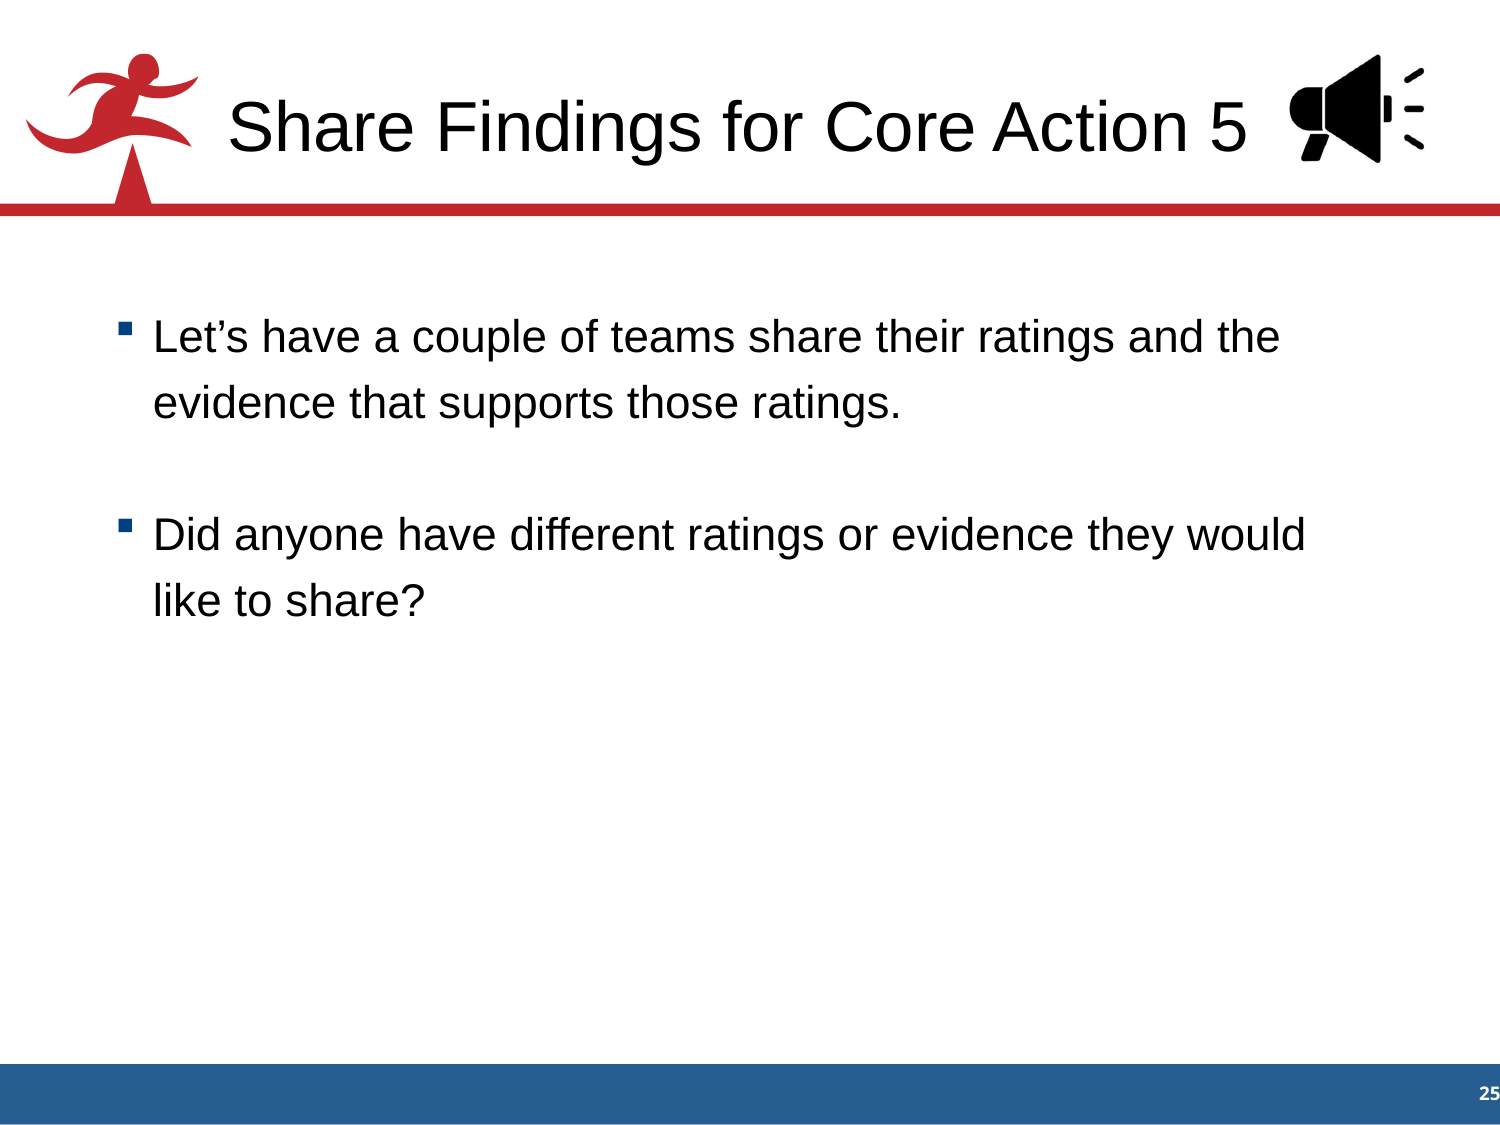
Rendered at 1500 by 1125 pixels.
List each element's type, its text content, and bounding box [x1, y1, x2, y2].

picture [0, 0, 1500, 1125]
list Let’s have a couple of teams share their ratings and the evidence that supports those ratings. Did anyone have different ratings or evidence they would like to share? [99, 288, 1400, 818]
title Share Findings for Core Action 5 [212, 50, 1290, 175]
